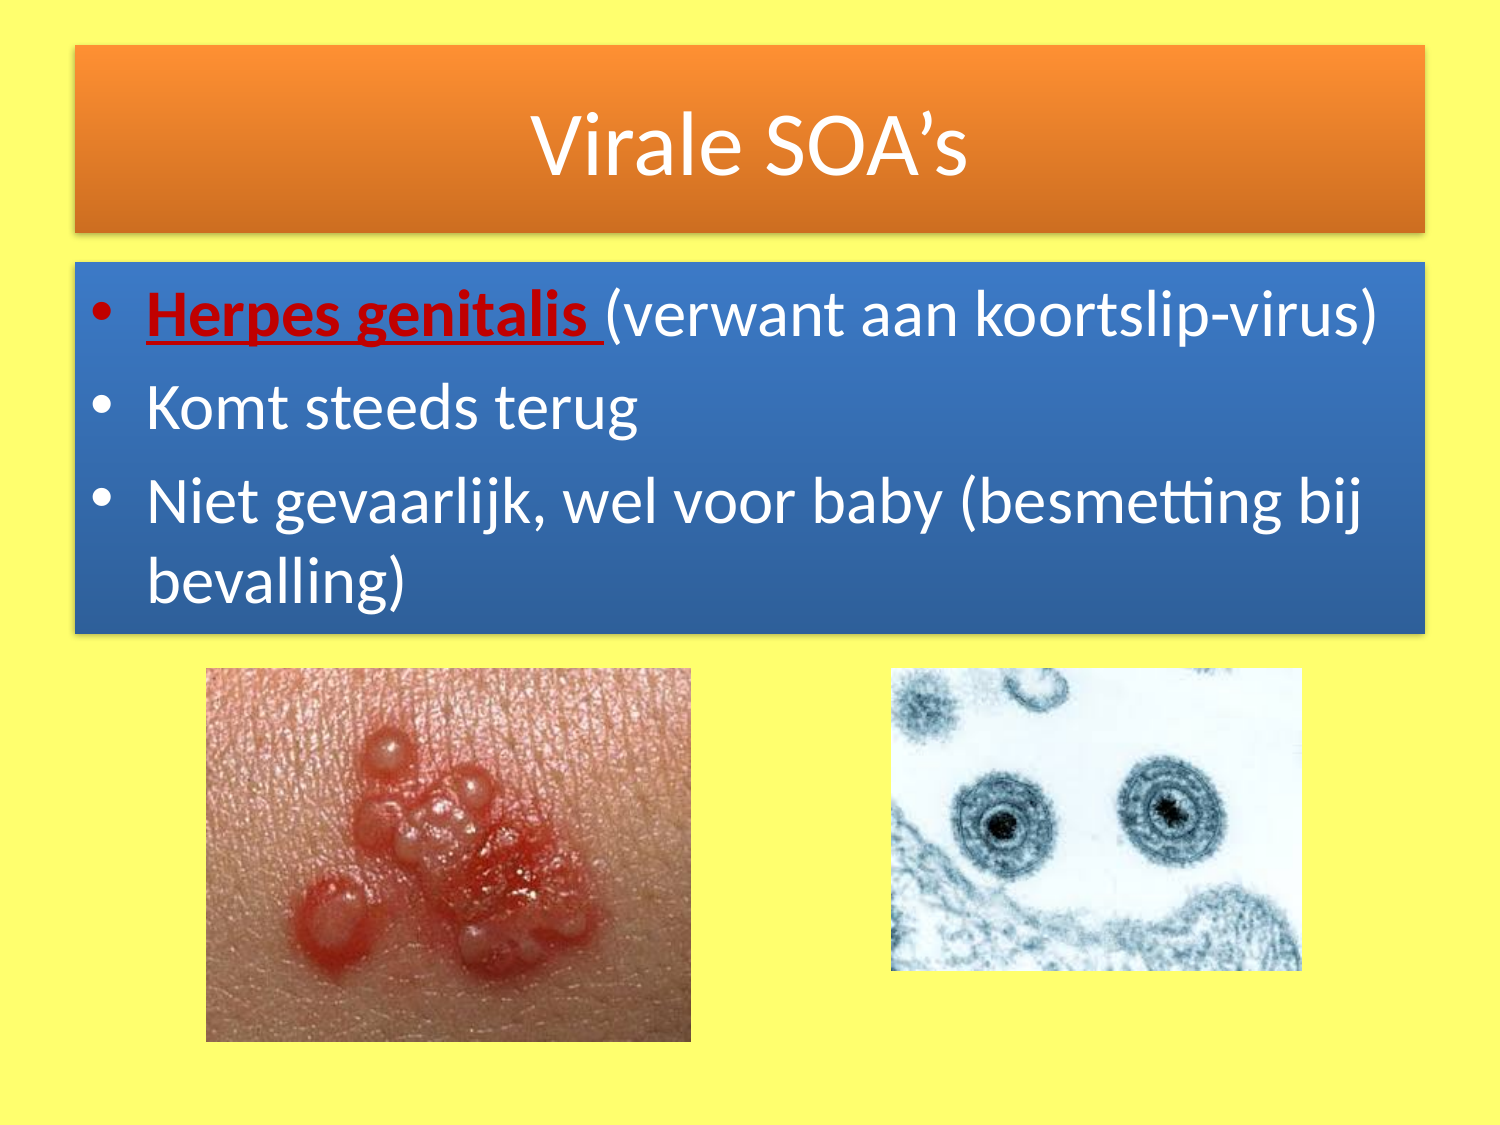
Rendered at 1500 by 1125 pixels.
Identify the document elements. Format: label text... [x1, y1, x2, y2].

list Herpes genitalis (verwant aan koortslip-virus) Komt steeds terug Niet gevaarlijk, wel voor baby (besmetting bij bevalling) [75, 262, 1425, 634]
picture [891, 668, 1302, 971]
title Virale SOA’s [75, 45, 1425, 233]
picture [206, 668, 692, 1042]
